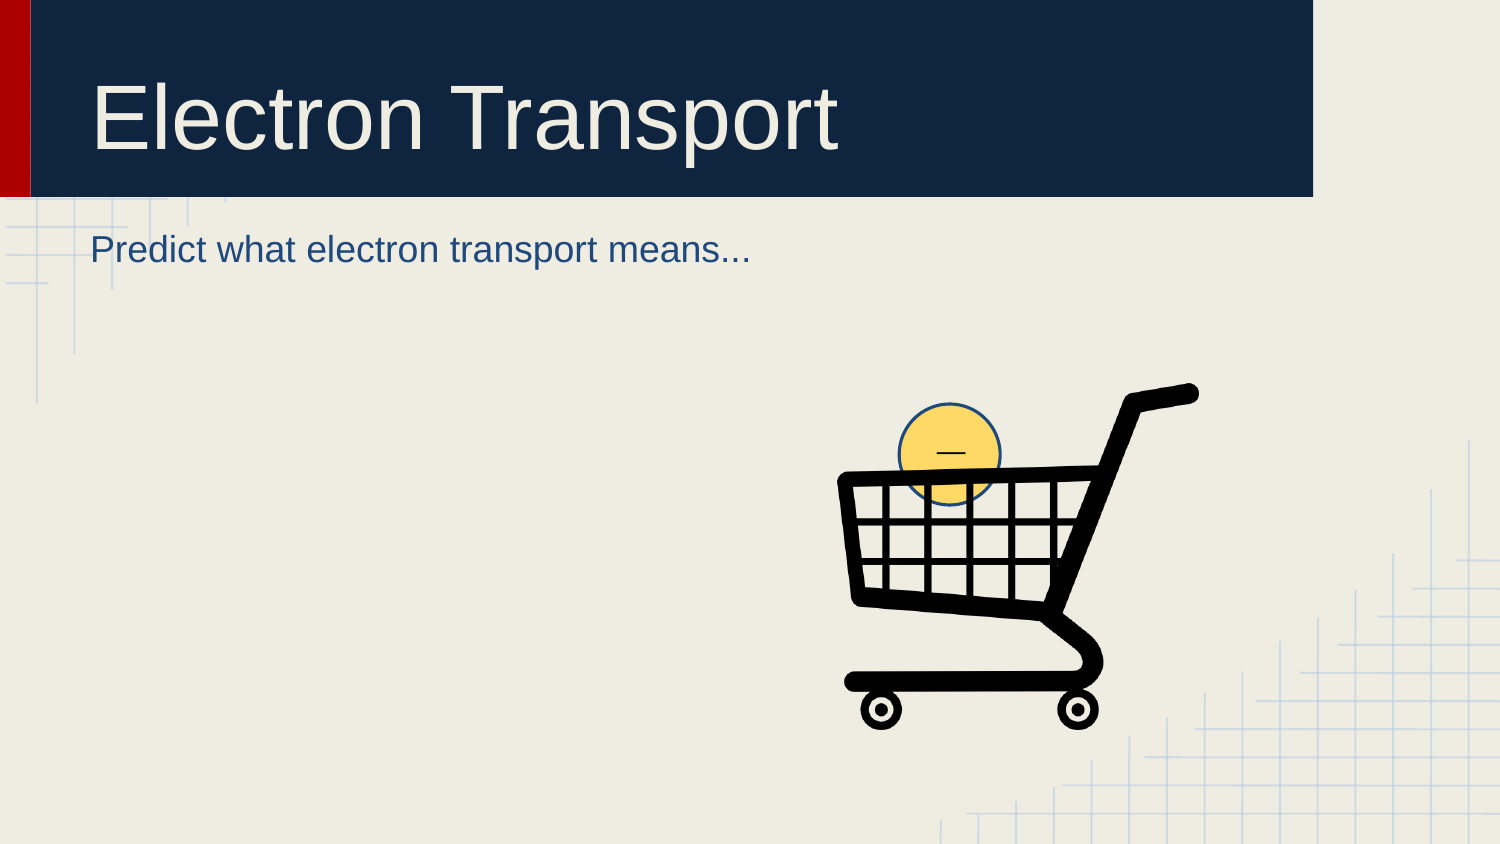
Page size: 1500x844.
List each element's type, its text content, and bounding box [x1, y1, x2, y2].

picture [836, 383, 1199, 730]
list Predict what electron transport means... [75, 209, 783, 715]
title Electron Transport [75, 11, 1276, 183]
